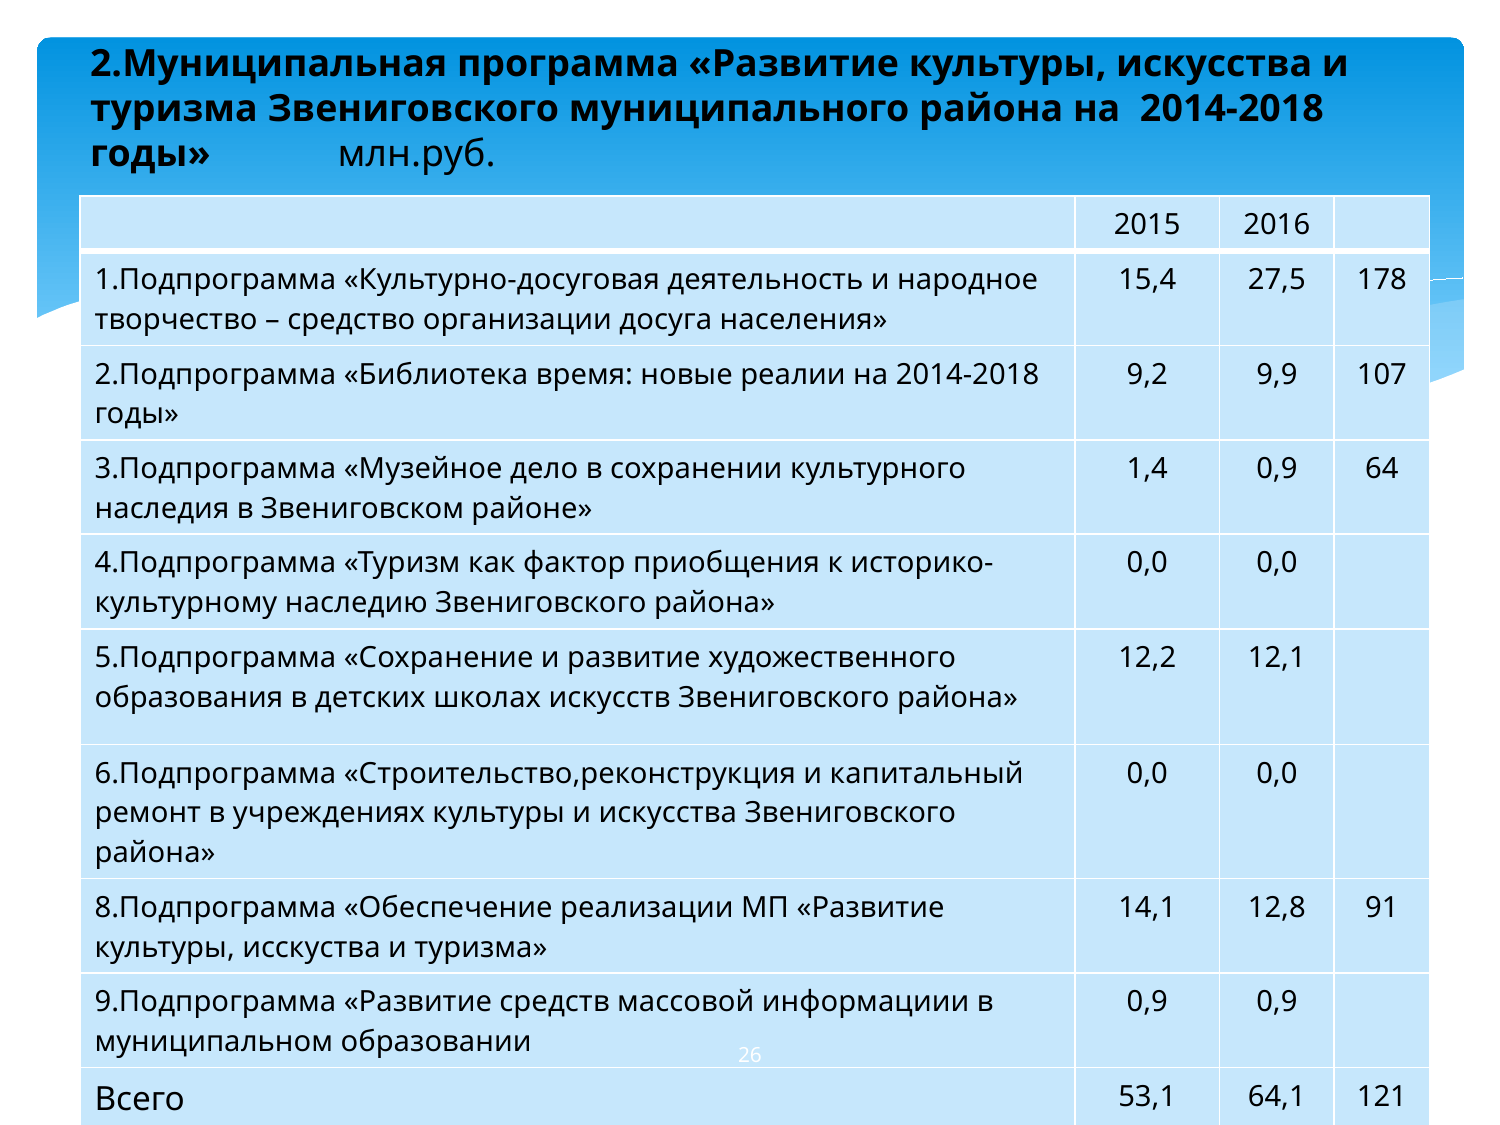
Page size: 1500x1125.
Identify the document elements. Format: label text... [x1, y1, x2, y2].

table_cell 107 [1335, 346, 1429, 439]
table_cell 14,1 [1076, 879, 1219, 972]
table_cell 1.Подпрограмма «Культурно-досуговая деятельность и народное творчество – средство организации досуга населения» [81, 254, 1074, 345]
table_cell 91 [1335, 879, 1429, 972]
table_header 2016 [1220, 197, 1333, 248]
table_cell 15,4 [1076, 254, 1219, 345]
table_cell 9,2 [1076, 346, 1219, 439]
table_cell 0,9 [1220, 441, 1333, 533]
table_cell 5.Подпрограмма «Сохранение и развитие художественного образования в детских школах искусств Звениговского района» [81, 630, 1074, 744]
table_cell 3.Подпрограмма «Музейное дело в сохранении культурного наследия в Звениговском районе» [81, 441, 1074, 533]
table_header [81, 197, 1074, 248]
table_cell 12,1 [1220, 630, 1333, 744]
table_cell 0,0 [1076, 535, 1219, 628]
table_cell 9.Подпрограмма «Развитие средств массовой информациии в муниципальном образовании [81, 974, 1074, 1067]
table_header 2015 [1076, 197, 1219, 248]
table_cell 9,9 [1220, 346, 1333, 439]
table_cell 0,9 [1076, 974, 1219, 1067]
table_cell 2.Подпрограмма «Библиотека время: новые реалии на 2014-2018 годы» [81, 346, 1074, 439]
table_cell 121 [1335, 1068, 1429, 1125]
table_cell 178 [1335, 254, 1429, 345]
table_cell 0,0 [1076, 745, 1219, 878]
table_cell 53,1 [1076, 1068, 1219, 1125]
title 2.Муниципальная программа «Развитие культуры, искусства и туризма Звениговского муниципального района на 2014-2018 годы» млн.руб. [75, 15, 1425, 197]
table_cell 64,1 [1220, 1068, 1333, 1125]
table_cell 12,2 [1076, 630, 1219, 744]
table_cell 4.Подпрограмма «Туризм как фактор приобщения к историко-культурному наследию Звениговского района» [81, 535, 1074, 628]
table_cell 1,4 [1076, 441, 1219, 533]
table_cell [1335, 974, 1429, 1067]
table_cell [1335, 535, 1429, 628]
table_cell Всего [81, 1068, 1074, 1125]
table_cell [1335, 745, 1429, 878]
table_cell 0,0 [1220, 535, 1333, 628]
table_header [1335, 197, 1429, 248]
table_cell 0,9 [1220, 974, 1333, 1067]
table_cell [1335, 630, 1429, 744]
table_cell 8.Подпрограмма «Обеспечение реализации МП «Развитие культуры, исскуства и туризма» [81, 879, 1074, 972]
table_cell 0,0 [1220, 745, 1333, 878]
table_cell 64 [1335, 441, 1429, 533]
slide_number 26 [654, 1025, 846, 1086]
table_cell 27,5 [1220, 254, 1333, 345]
table_cell 6.Подпрограмма «Строительство,реконструкция и капитальный ремонт в учреждениях культуры и искусства Звениговского района» [81, 745, 1074, 878]
table_cell 12,8 [1220, 879, 1333, 972]
